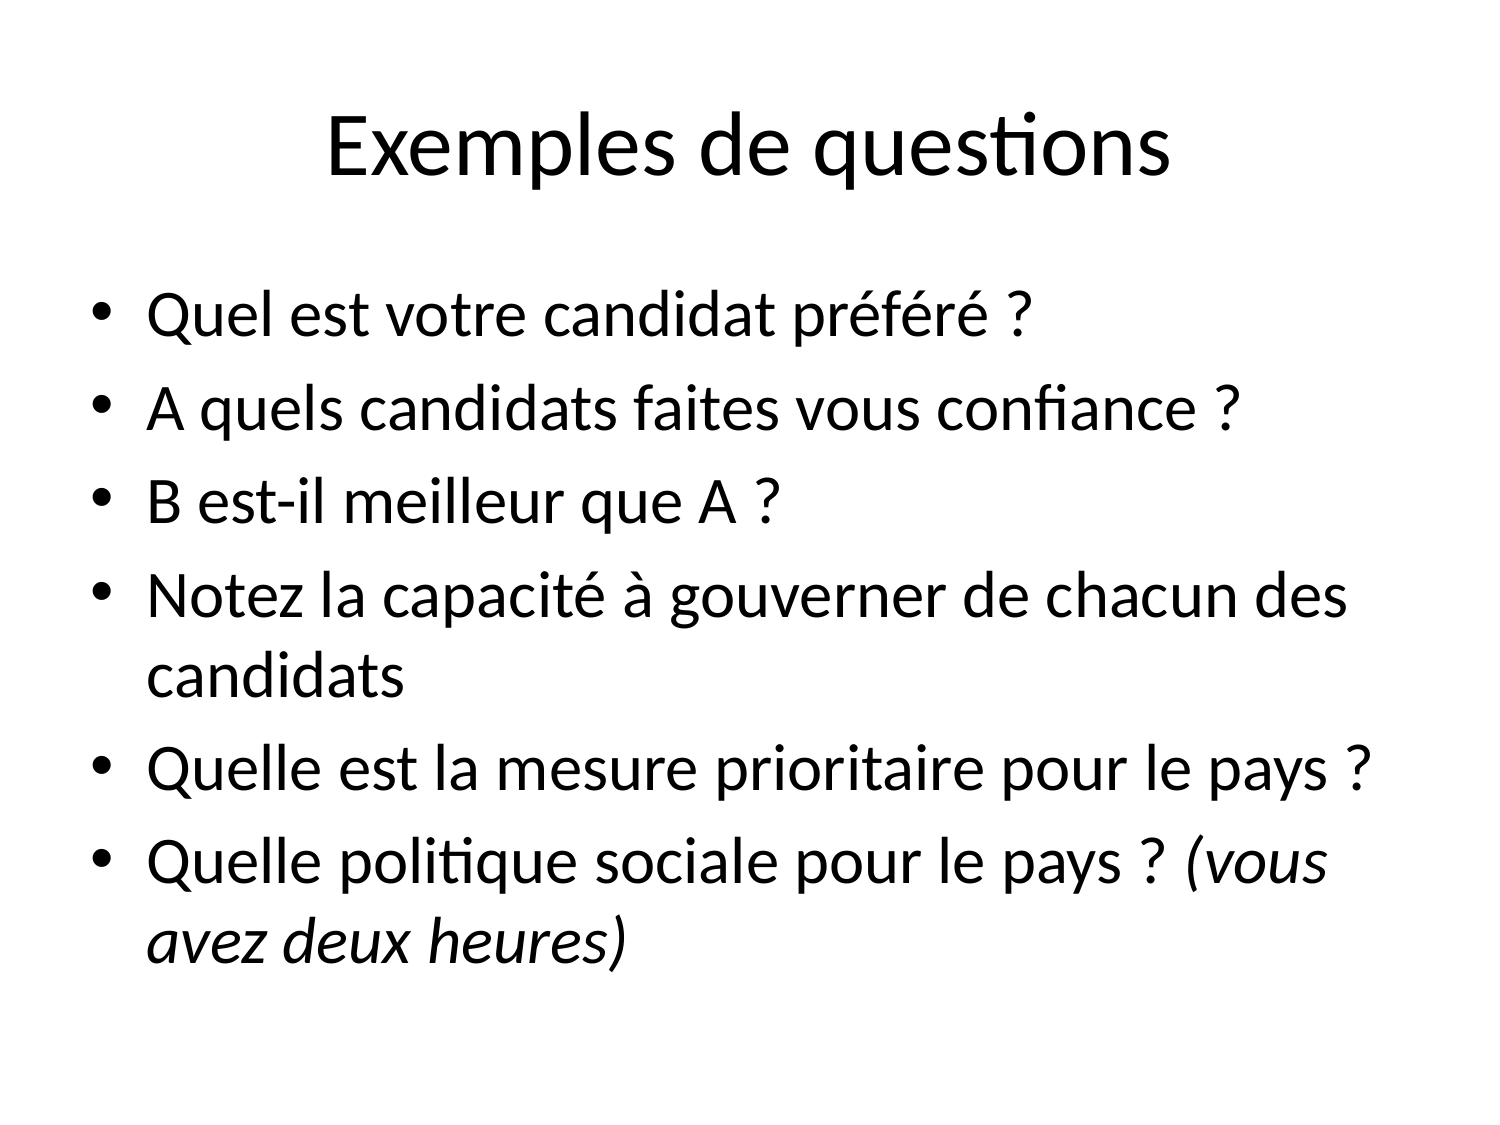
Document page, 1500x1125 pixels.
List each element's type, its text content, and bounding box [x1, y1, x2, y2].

title Exemples de questions [75, 45, 1425, 233]
list Quel est votre candidat préféré ? A quels candidats faites vous confiance ? B est-il meilleur que A ? Notez la capacité à gouverner de chacun des candidats Quelle est la mesure prioritaire pour le pays ? Quelle politique sociale pour le pays ? (vous avez deux heures) [75, 262, 1425, 1005]
